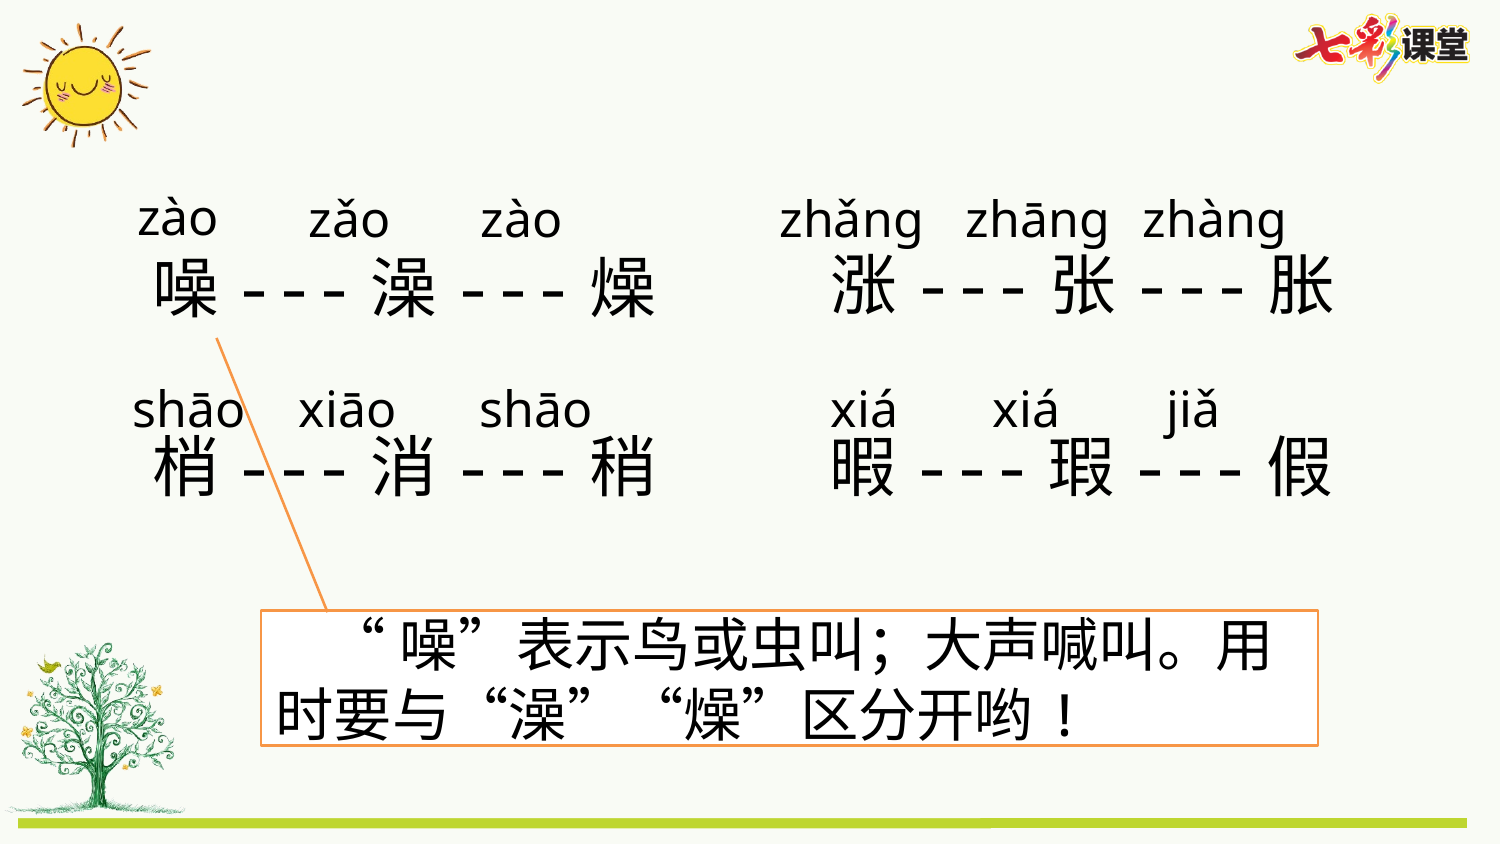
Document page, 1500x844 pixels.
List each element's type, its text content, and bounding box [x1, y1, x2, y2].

text_box zào [122, 178, 234, 253]
text_box shāo [465, 369, 608, 445]
picture [1291, 9, 1472, 87]
text_box xiāo [284, 369, 412, 445]
picture [0, 0, 173, 172]
text_box 暇---瑕---假 [814, 417, 1411, 512]
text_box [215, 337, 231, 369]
text_box 噪---澡---燥 [137, 237, 716, 333]
text_box zǎo [294, 180, 406, 255]
text_box jiǎ [1151, 369, 1268, 445]
text_box 梢---消---稍 [137, 417, 701, 512]
text_box zào [466, 180, 578, 255]
text_box zhǎng [764, 180, 950, 255]
text_box 涨---张---胀 [816, 235, 1401, 331]
picture [0, 608, 1467, 844]
text_box zhāng [950, 180, 1162, 255]
text_box shāo [117, 369, 261, 445]
text_box xiá [816, 369, 948, 417]
text_box “噪”表示鸟或虫叫；大声喊叫。用时要与“澡”“燥”区分开哟! [260, 512, 1319, 747]
text_box xiá [978, 369, 1093, 445]
text_box zhàng [1162, 180, 1375, 255]
